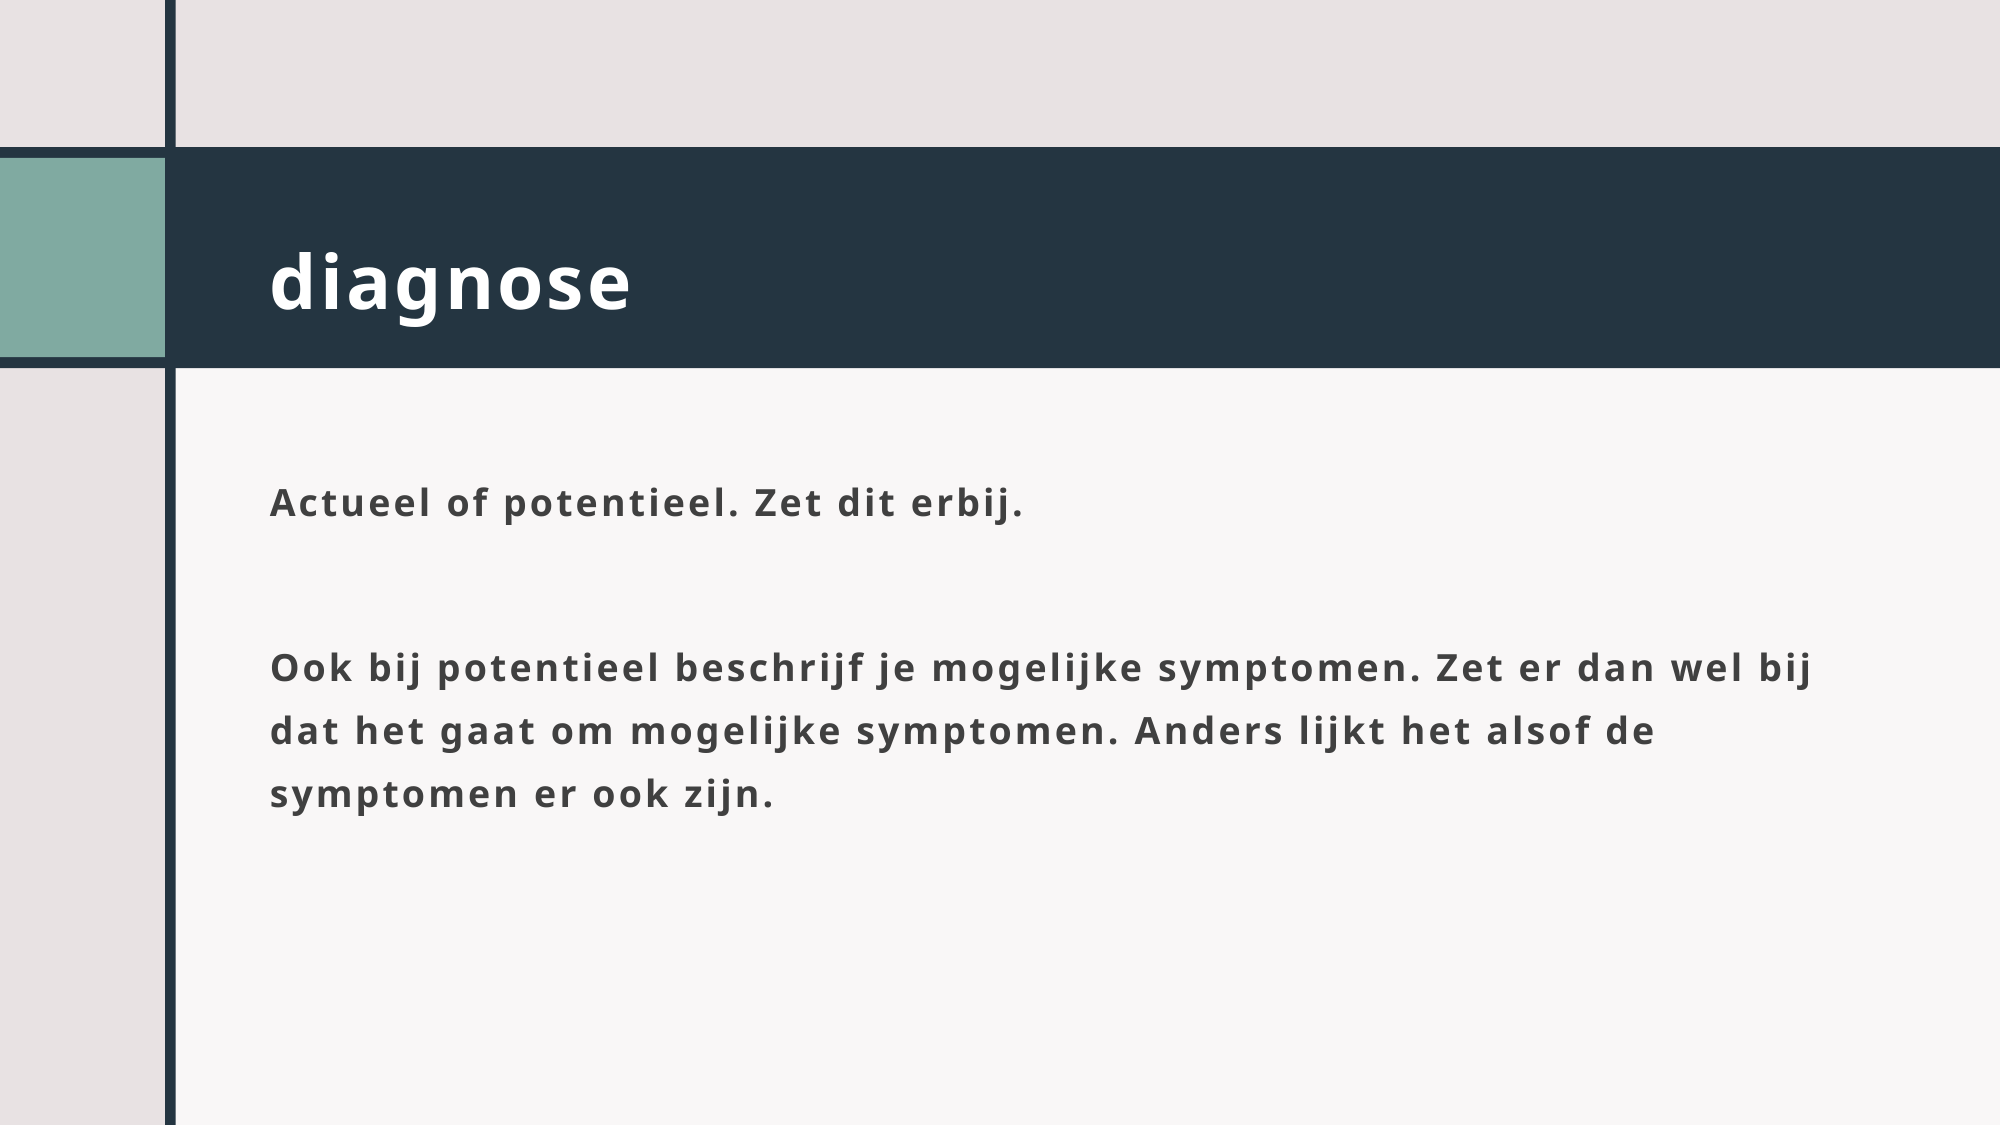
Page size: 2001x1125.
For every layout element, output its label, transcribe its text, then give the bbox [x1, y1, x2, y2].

list Actueel of potentieel. Zet dit erbij. Ook bij potentieel beschrijf je mogelijke symptomen. Zet er dan wel bij dat het gaat om mogelijke symptomen. Anders lijkt het alsof de symptomen er ook zijn. [251, 443, 1882, 1006]
text_box [164, 0, 177, 1125]
text_box [0, 157, 164, 358]
text_box [177, 369, 2000, 1125]
text_box [0, 369, 164, 1125]
text_box [177, 0, 2000, 146]
title diagnose [251, 171, 1895, 341]
text_box [0, 146, 164, 157]
text_box [0, 358, 164, 369]
text_box [177, 146, 2000, 369]
text_box [0, 0, 164, 146]
